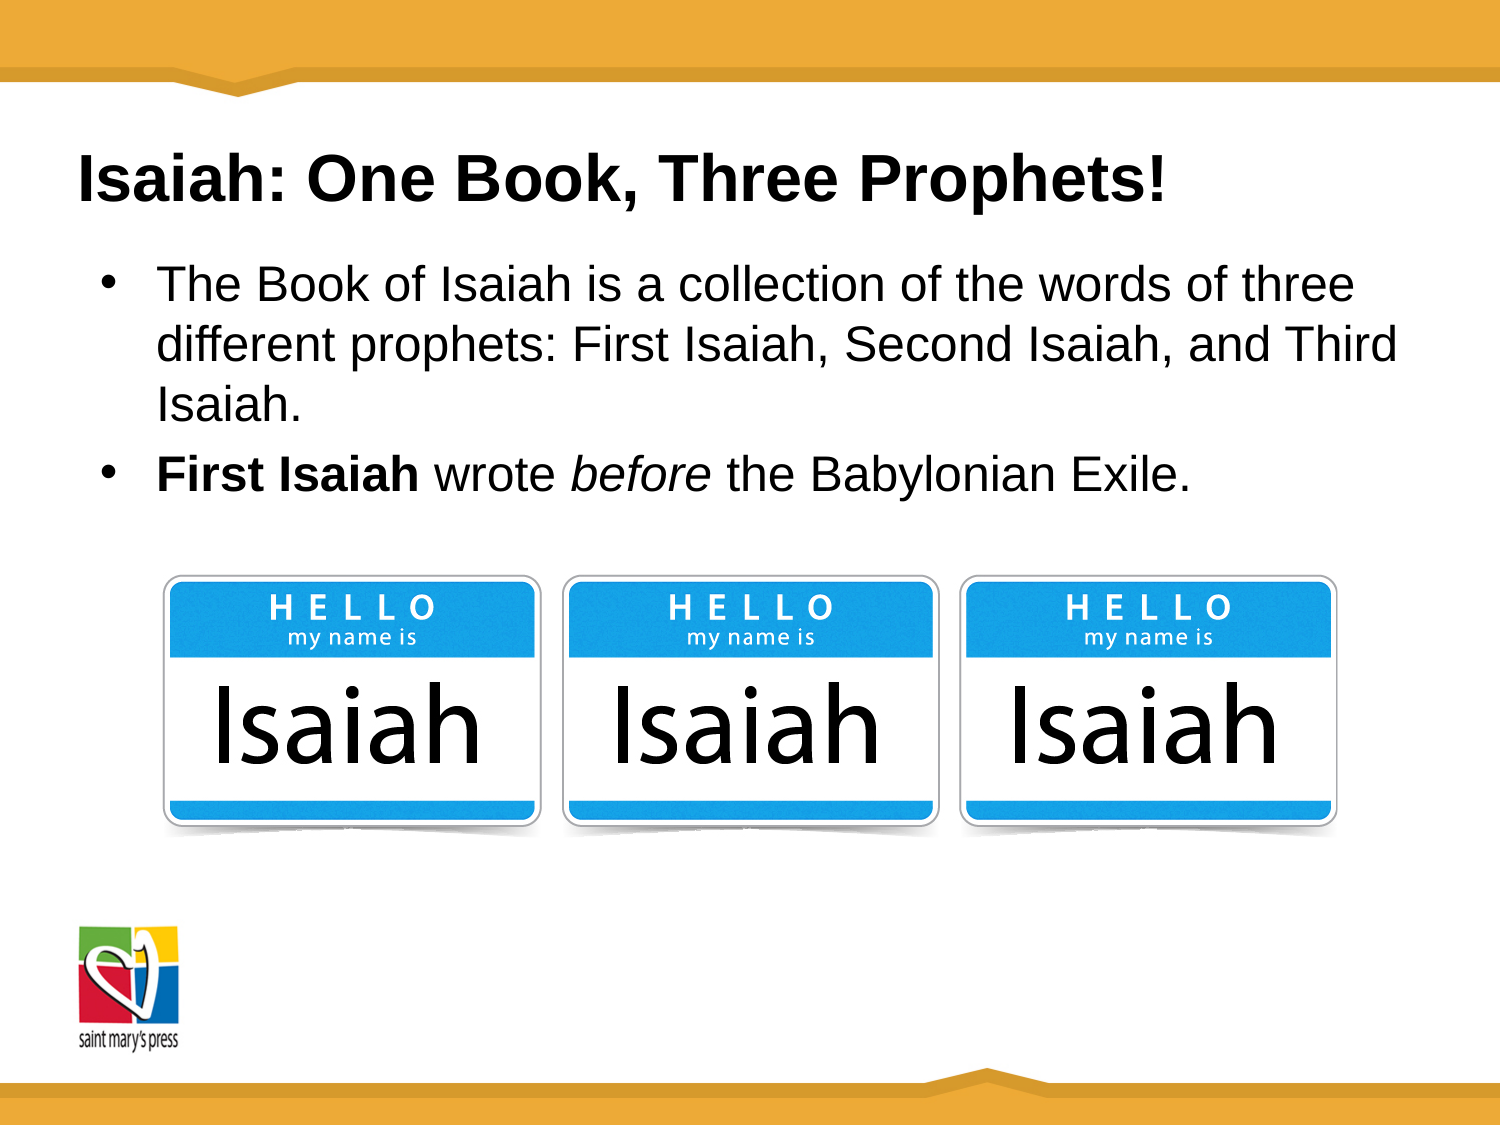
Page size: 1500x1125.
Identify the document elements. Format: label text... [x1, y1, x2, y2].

picture [0, 0, 1500, 1125]
list The Book of Isaiah is a collection of the words of three different prophets: First Isaiah, Second Isaiah, and Third Isaiah. First Isaiah wrote before the Babylonian Exile. [84, 243, 1448, 775]
title Isaiah: One Book, Three Prophets! [62, 112, 1450, 238]
